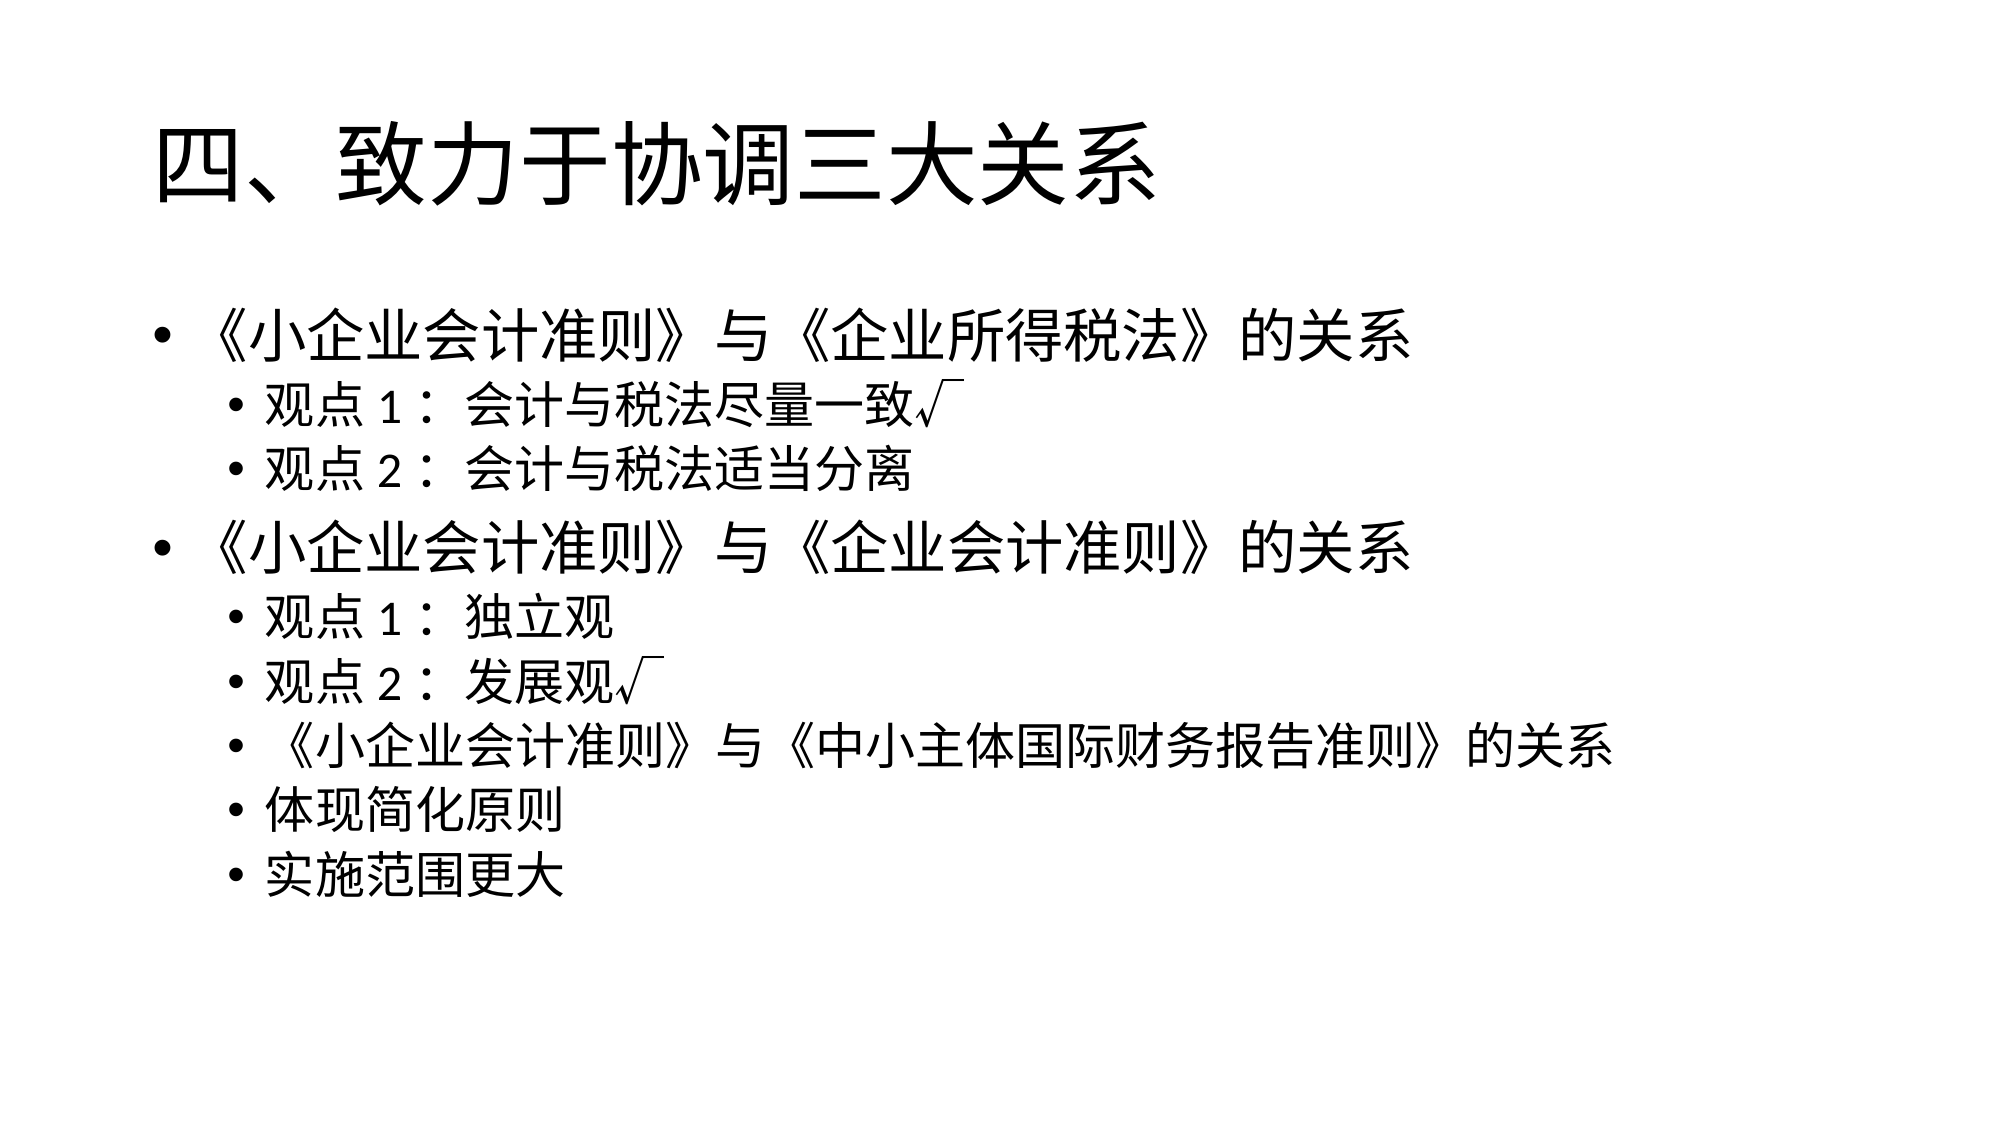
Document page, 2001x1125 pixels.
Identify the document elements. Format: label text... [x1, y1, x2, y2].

title 四、致力于协调三大关系 [137, 59, 1863, 278]
list 《小企业会计准则》与《企业所得税法》的关系 观点1：会计与税法尽量一致√ 观点2：会计与税法适当分离 《小企业会计准则》与《企业会计准则》的关系 观点1：独立观 观点2：发展观√ 《小企业会计准则》与《中小主体国际财务报告准则》的关系 体现简化原则 实施范围更大 [137, 299, 1863, 1014]
